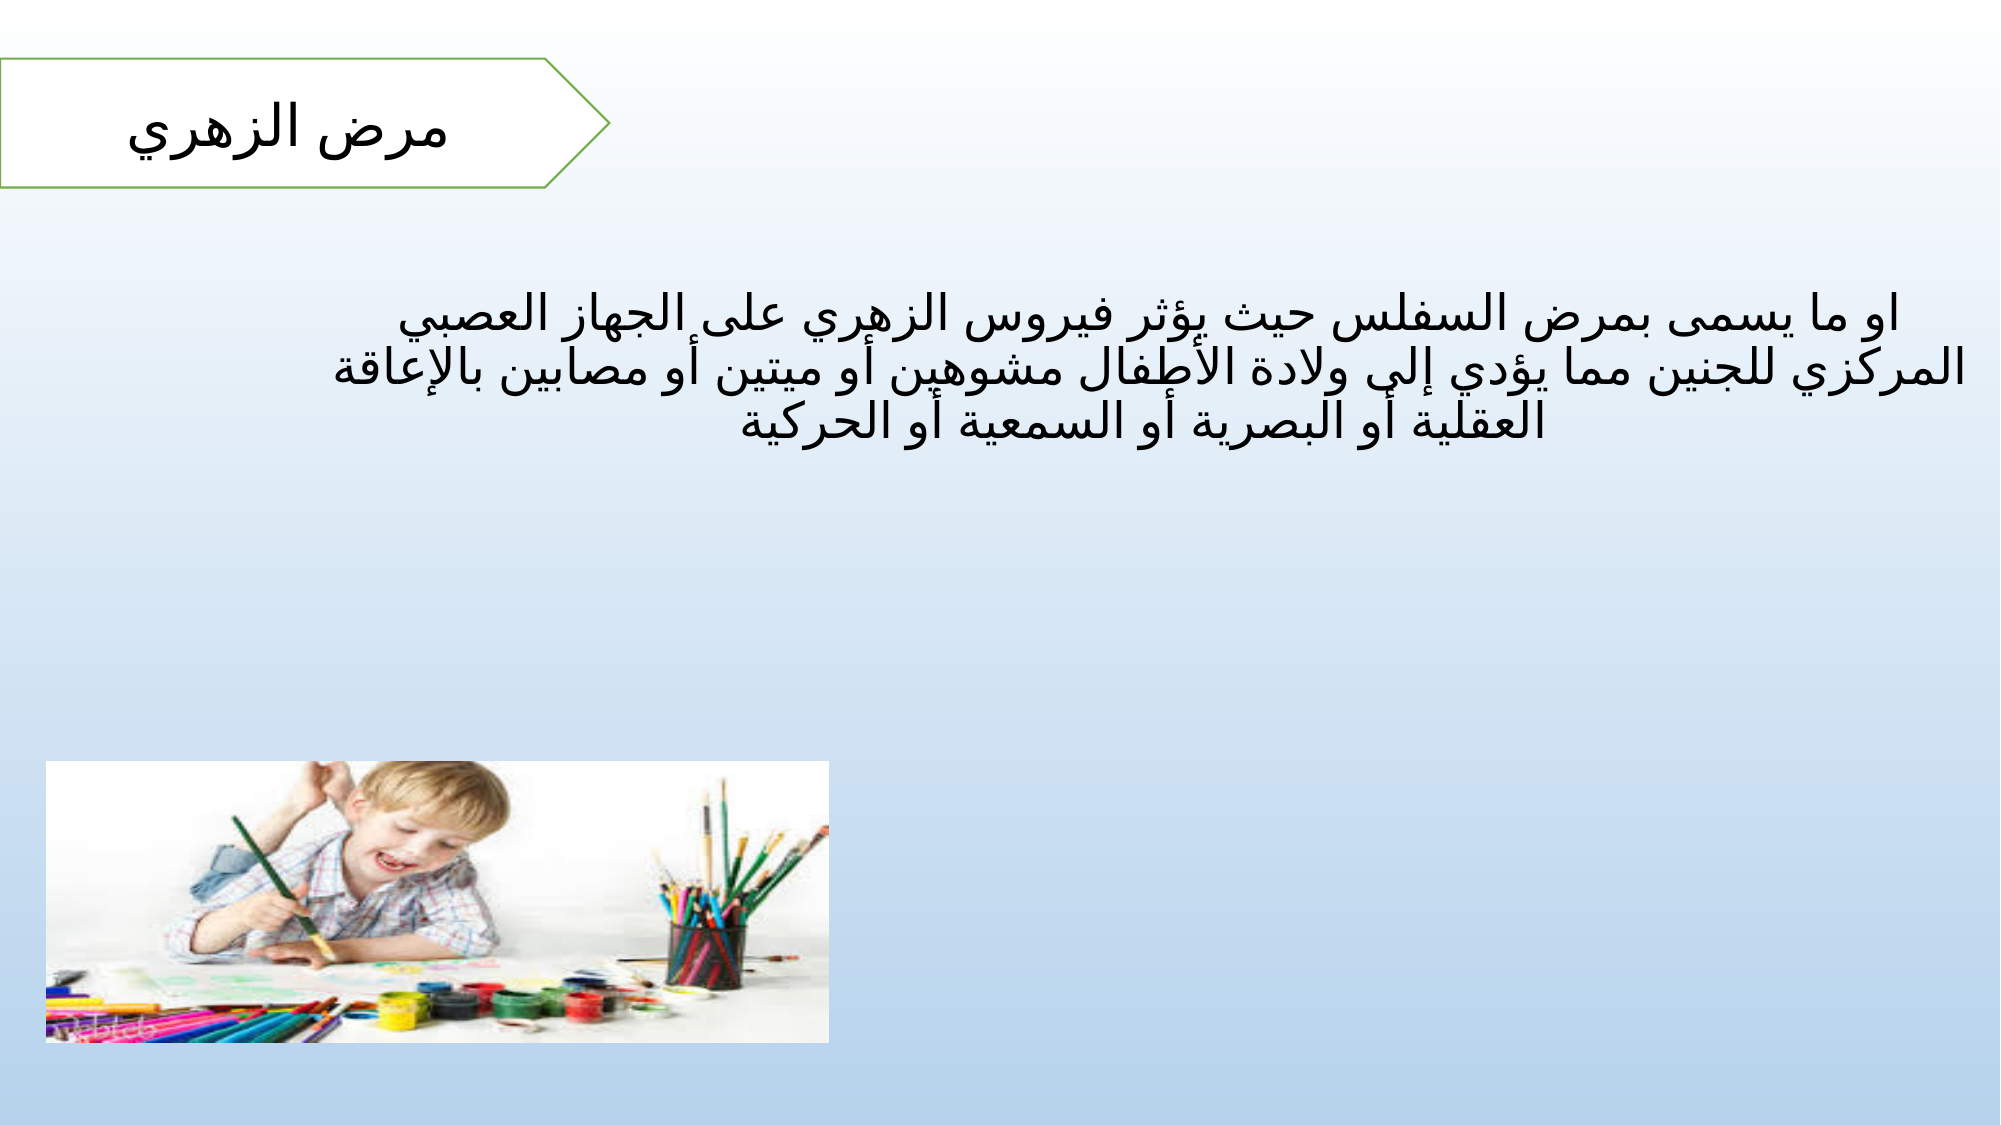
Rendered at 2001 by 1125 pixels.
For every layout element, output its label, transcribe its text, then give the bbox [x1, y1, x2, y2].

picture [46, 761, 829, 1043]
text_box مرض الزهري [0, 57, 611, 189]
subtitle او ما يسمى بمرض السفلس حيث يؤثر فيروس الزهري على الجهاز العصبي المركزي للجنين مما يؤدي إلى ولادة الأطفال مشوهين أو ميتين أو مصابين بالإعاقة العقلية أو البصرية أو السمعية أو الحركية [300, 199, 2000, 925]
